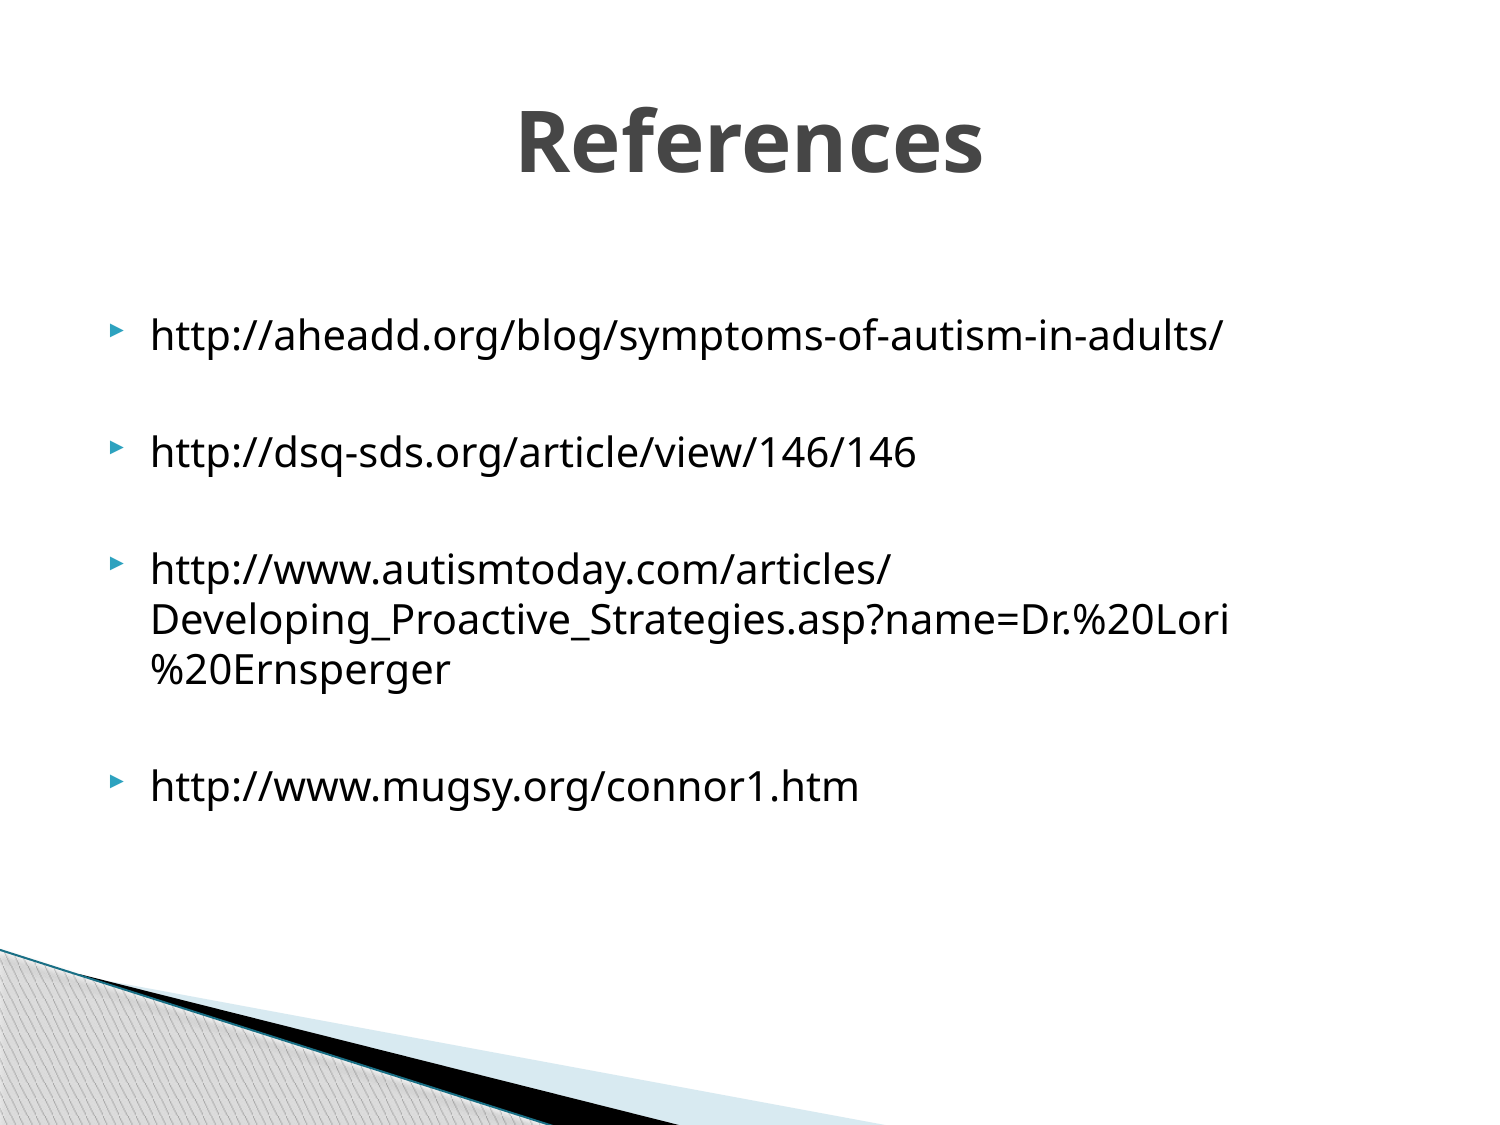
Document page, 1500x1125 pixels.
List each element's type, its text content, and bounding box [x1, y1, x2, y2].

list http://aheadd.org/blog/symptoms-of-autism-in-adults/ http://dsq-sds.org/article/view/146/146 http://www.autismtoday.com/articles/Developing_Proactive_Strategies.asp?name=Dr.%20Lori%20Ernsperger http://www.mugsy.org/connor1.htm [75, 243, 1425, 986]
title References [75, 45, 1425, 233]
